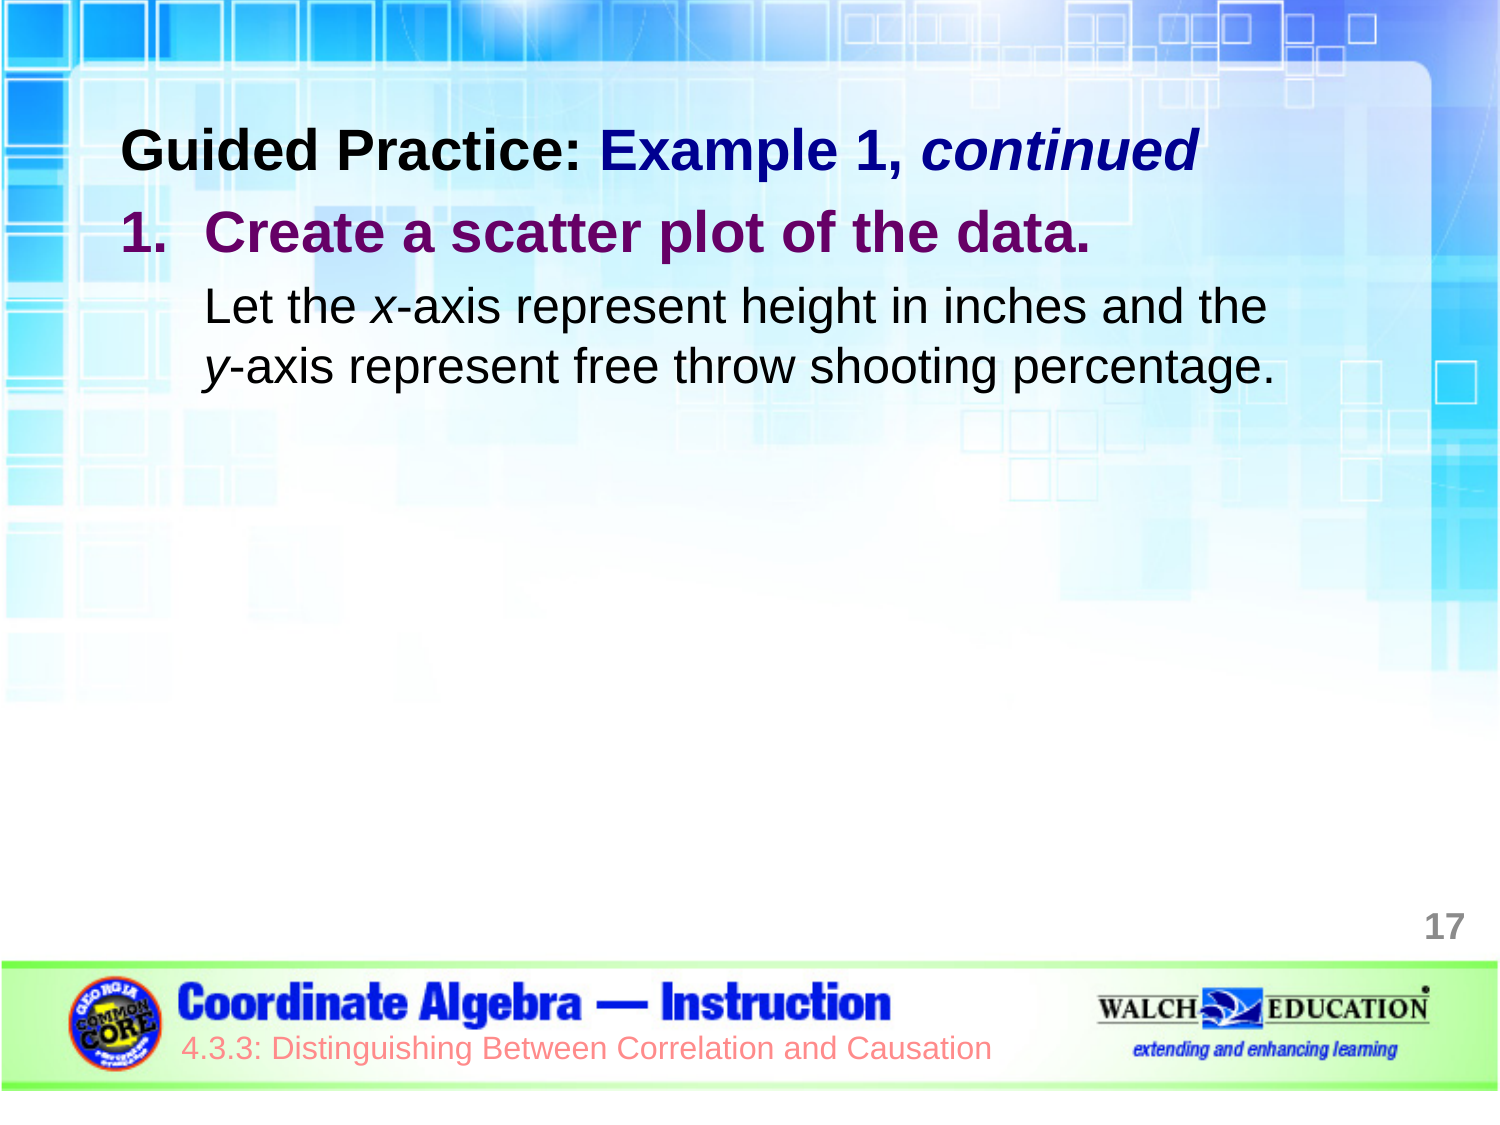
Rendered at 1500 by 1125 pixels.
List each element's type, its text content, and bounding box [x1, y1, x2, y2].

footer 4.3.3: Distinguishing Between Correlation and Causation [166, 1024, 1080, 1069]
picture [1, 0, 1500, 1091]
slide_number 17 [1361, 901, 1481, 949]
subtitle Guided Practice: Example 1, continued Create a scatter plot of the data. Let the x-axis represent height in inches and the y-axis represent free throw shooting percentage. [105, 105, 1392, 925]
